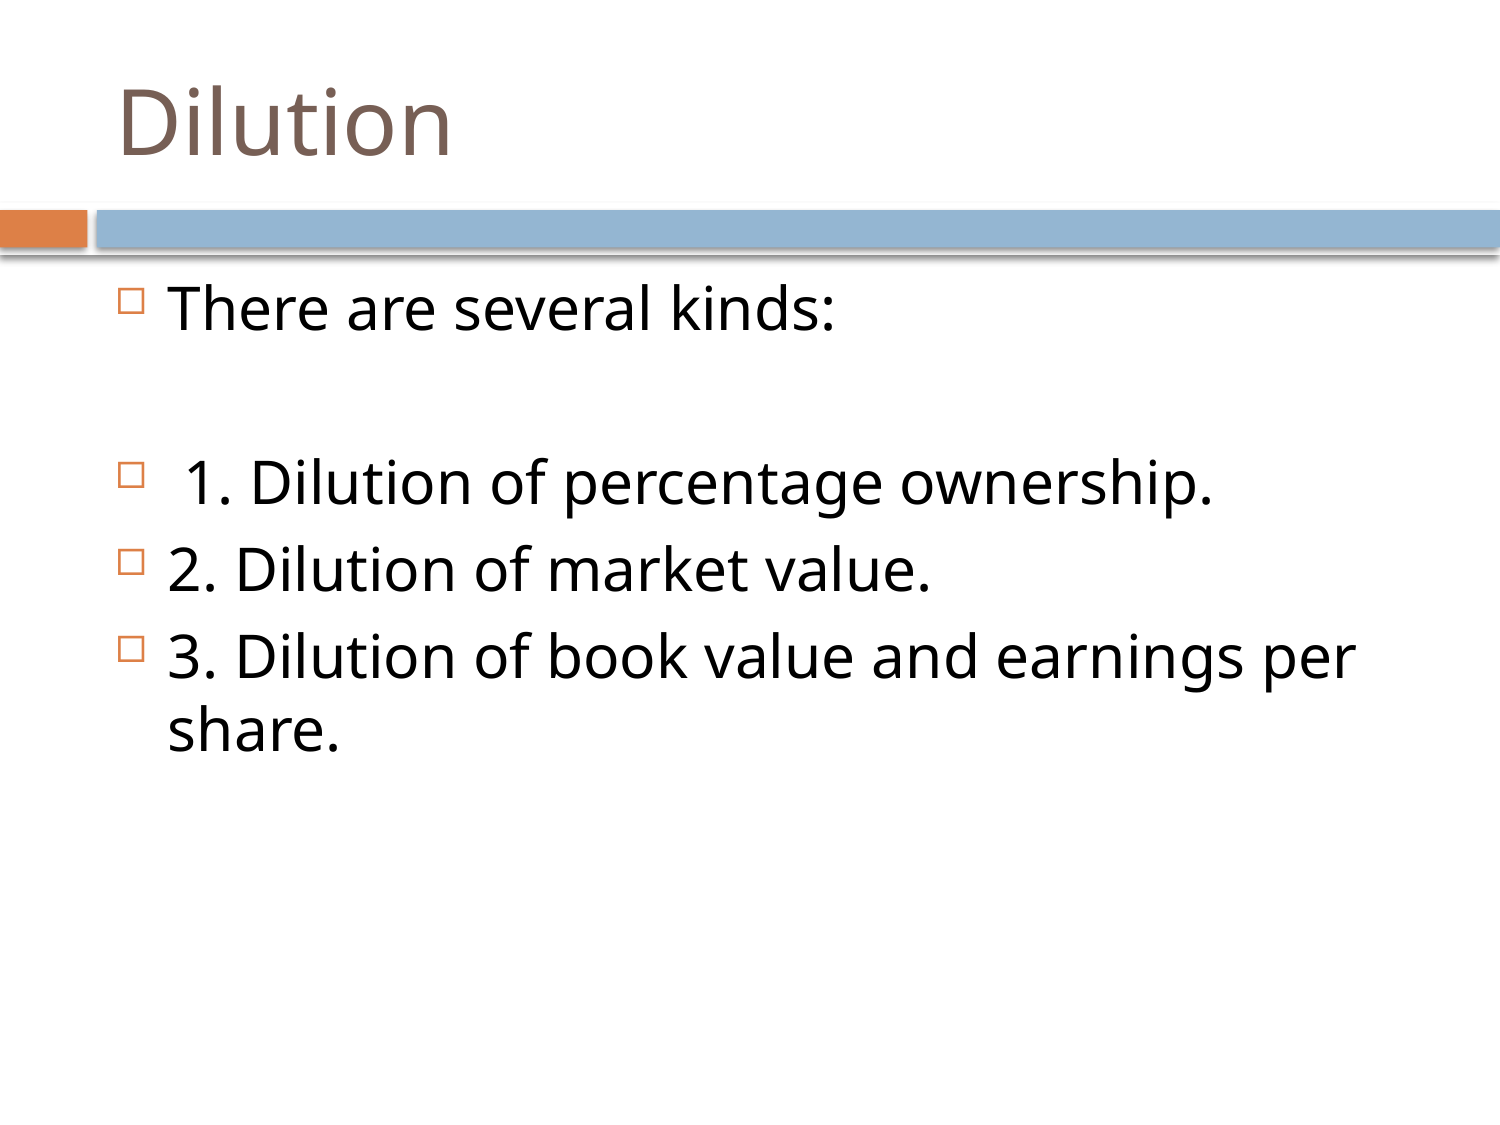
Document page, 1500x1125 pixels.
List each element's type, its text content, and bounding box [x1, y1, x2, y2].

list There are several kinds: 1. Dilution of percentage ownership. 2. Dilution of market value. 3. Dilution of book value and earnings per share. [100, 262, 1438, 1000]
title Dilution [100, 37, 1438, 200]
